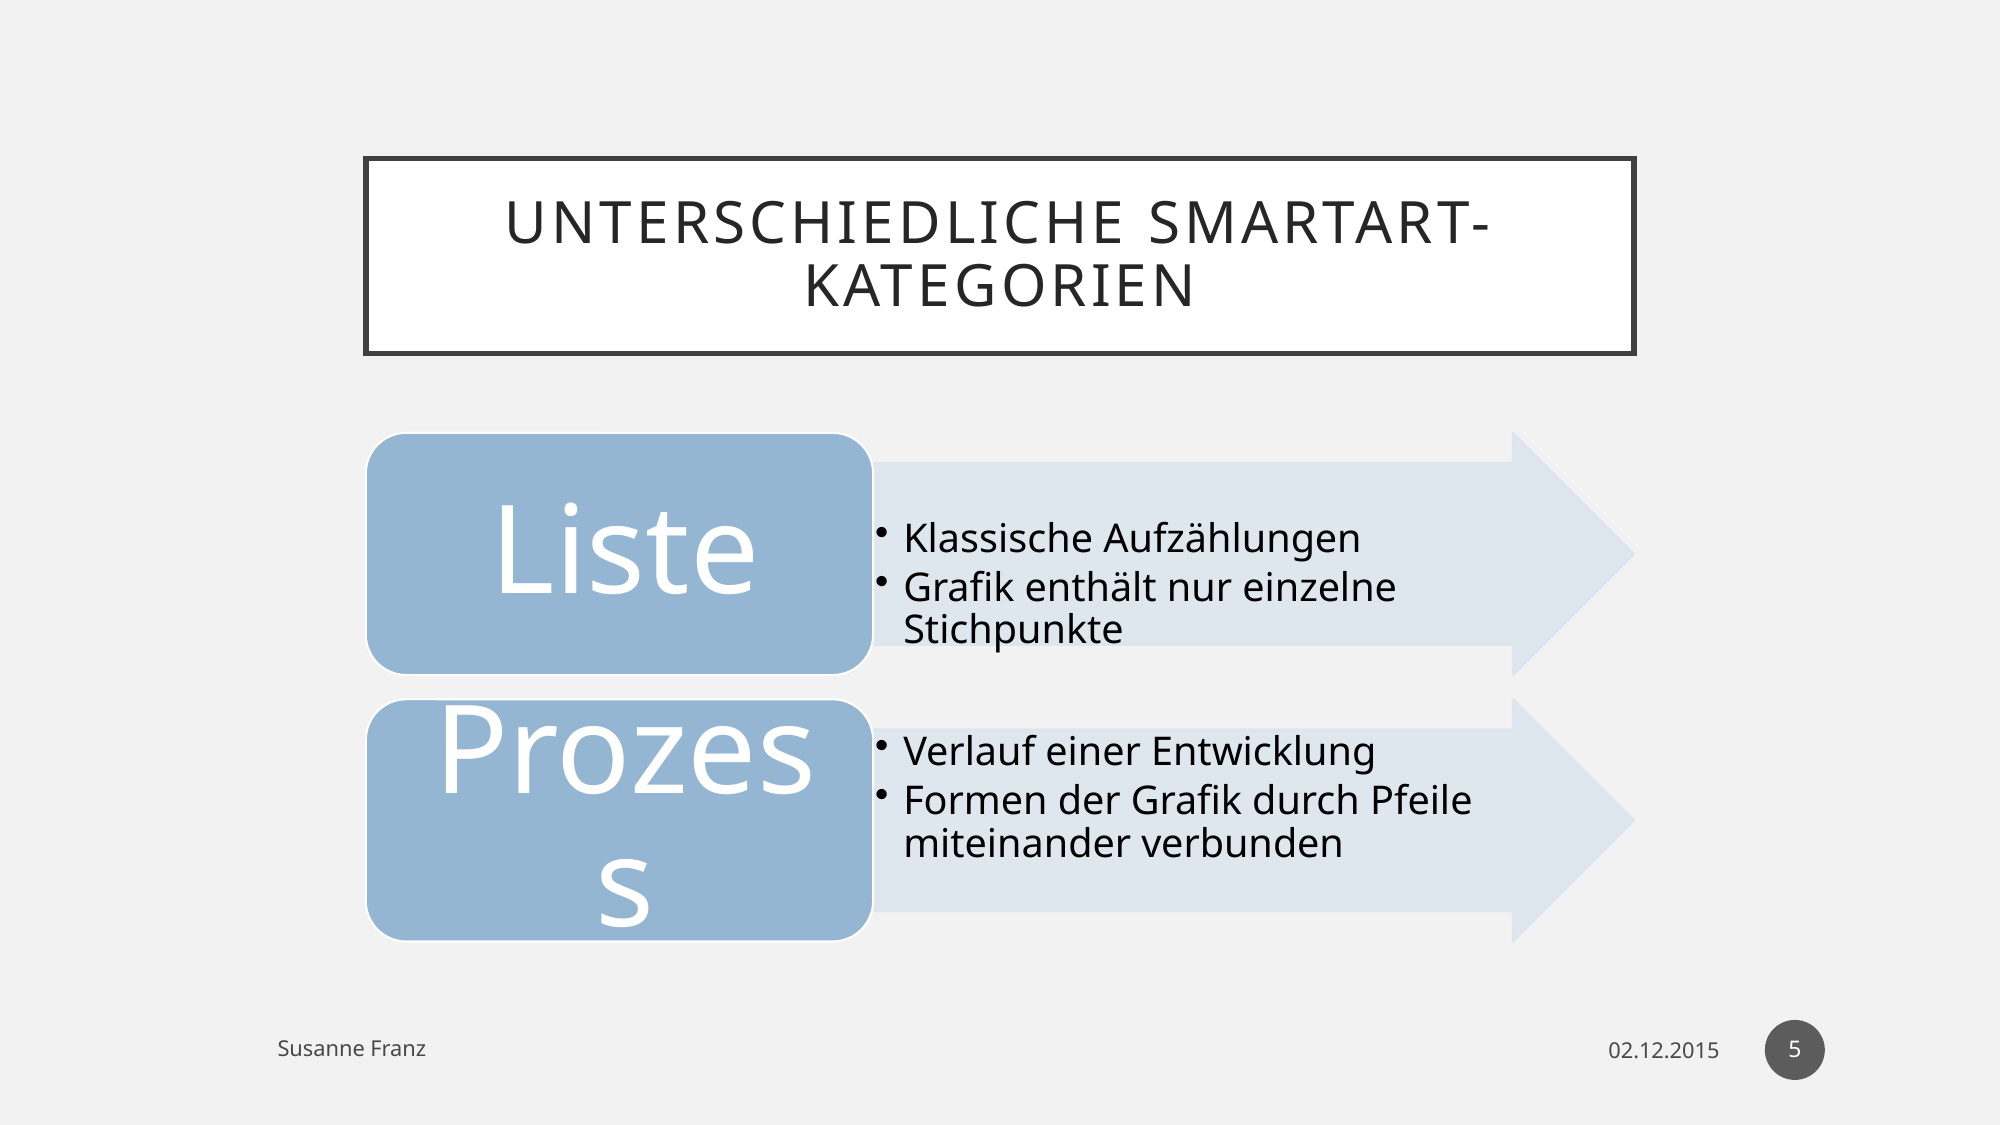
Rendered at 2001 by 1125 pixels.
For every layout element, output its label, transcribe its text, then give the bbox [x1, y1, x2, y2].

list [365, 432, 1635, 942]
footer Susanne Franz [262, 1023, 1231, 1076]
title Unterschiedliche SmartArt-Kategorien [363, 156, 1637, 356]
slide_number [1283, 1023, 1735, 1077]
slide_number 5 [1764, 1019, 1825, 1080]
